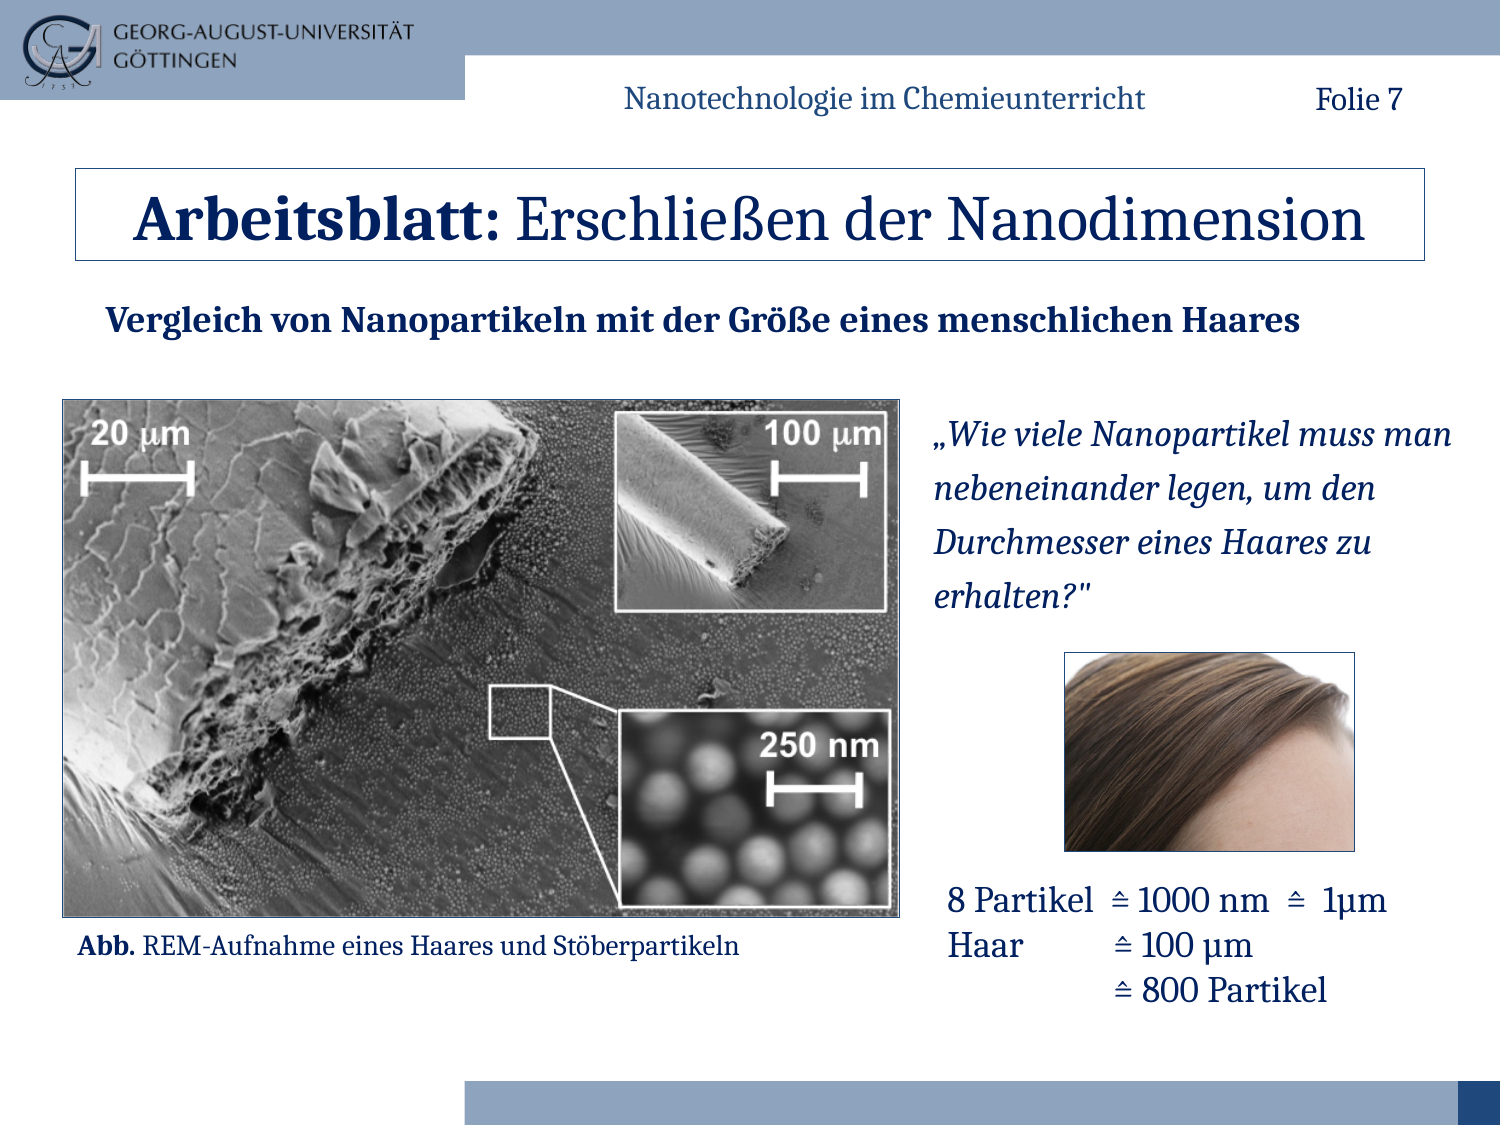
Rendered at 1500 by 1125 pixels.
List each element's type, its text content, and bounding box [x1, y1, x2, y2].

text_box Abb. REM-Aufnahme eines Haares und Stöberpartikeln [62, 926, 840, 969]
text_box „Wie viele Nanopartikel muss man nebeneinander legen, um den Durchmesser eines Haares zu erhalten?" [918, 392, 1500, 624]
picture [22, 14, 414, 90]
slide_number Folie 7 [1248, 53, 1419, 140]
text_box 8 Partikel ≙ 1000 nm ≙ 1µm Haar ≙ 100 µm ≙ 800 Partikel [932, 868, 1486, 1018]
picture [1064, 651, 1355, 852]
text_box Vergleich von Nanopartikeln mit der Größe eines menschlichen Haares [90, 278, 1317, 348]
picture [61, 398, 900, 918]
title Arbeitsblatt: Erschließen der Nanodimension [75, 168, 1425, 261]
